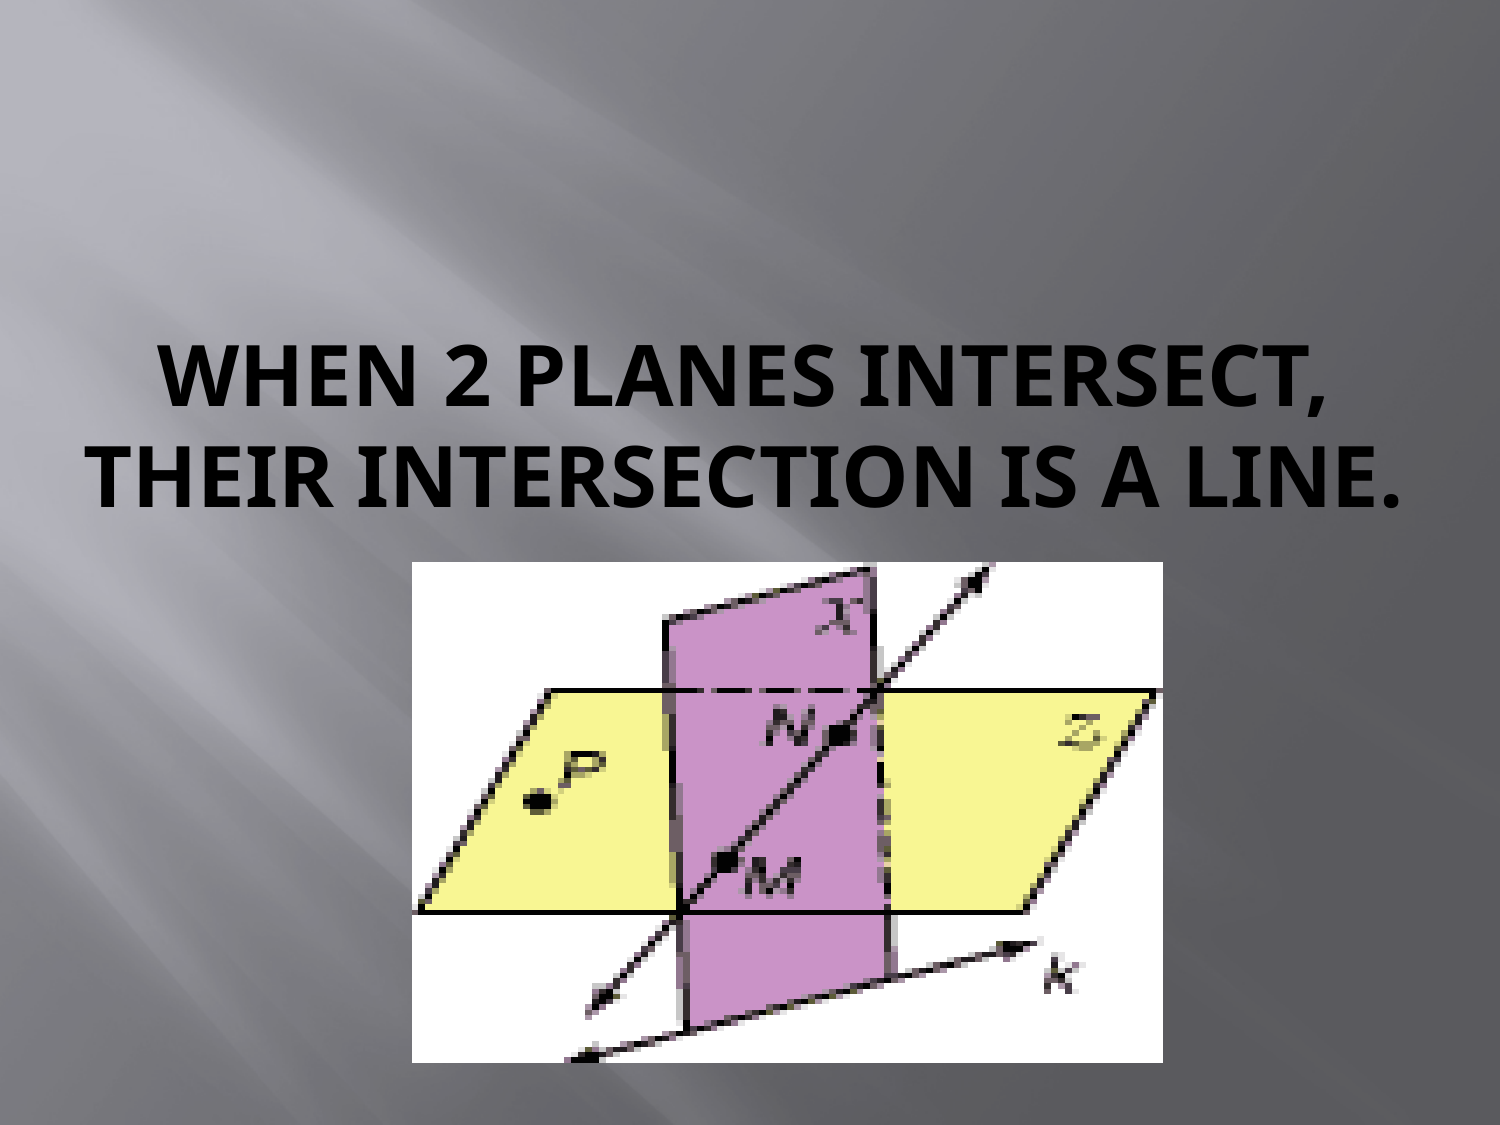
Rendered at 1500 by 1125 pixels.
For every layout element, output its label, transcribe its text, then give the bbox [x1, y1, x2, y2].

picture [412, 562, 1163, 1063]
title When 2 planes intersect, their intersection is a line. [69, 224, 1420, 525]
